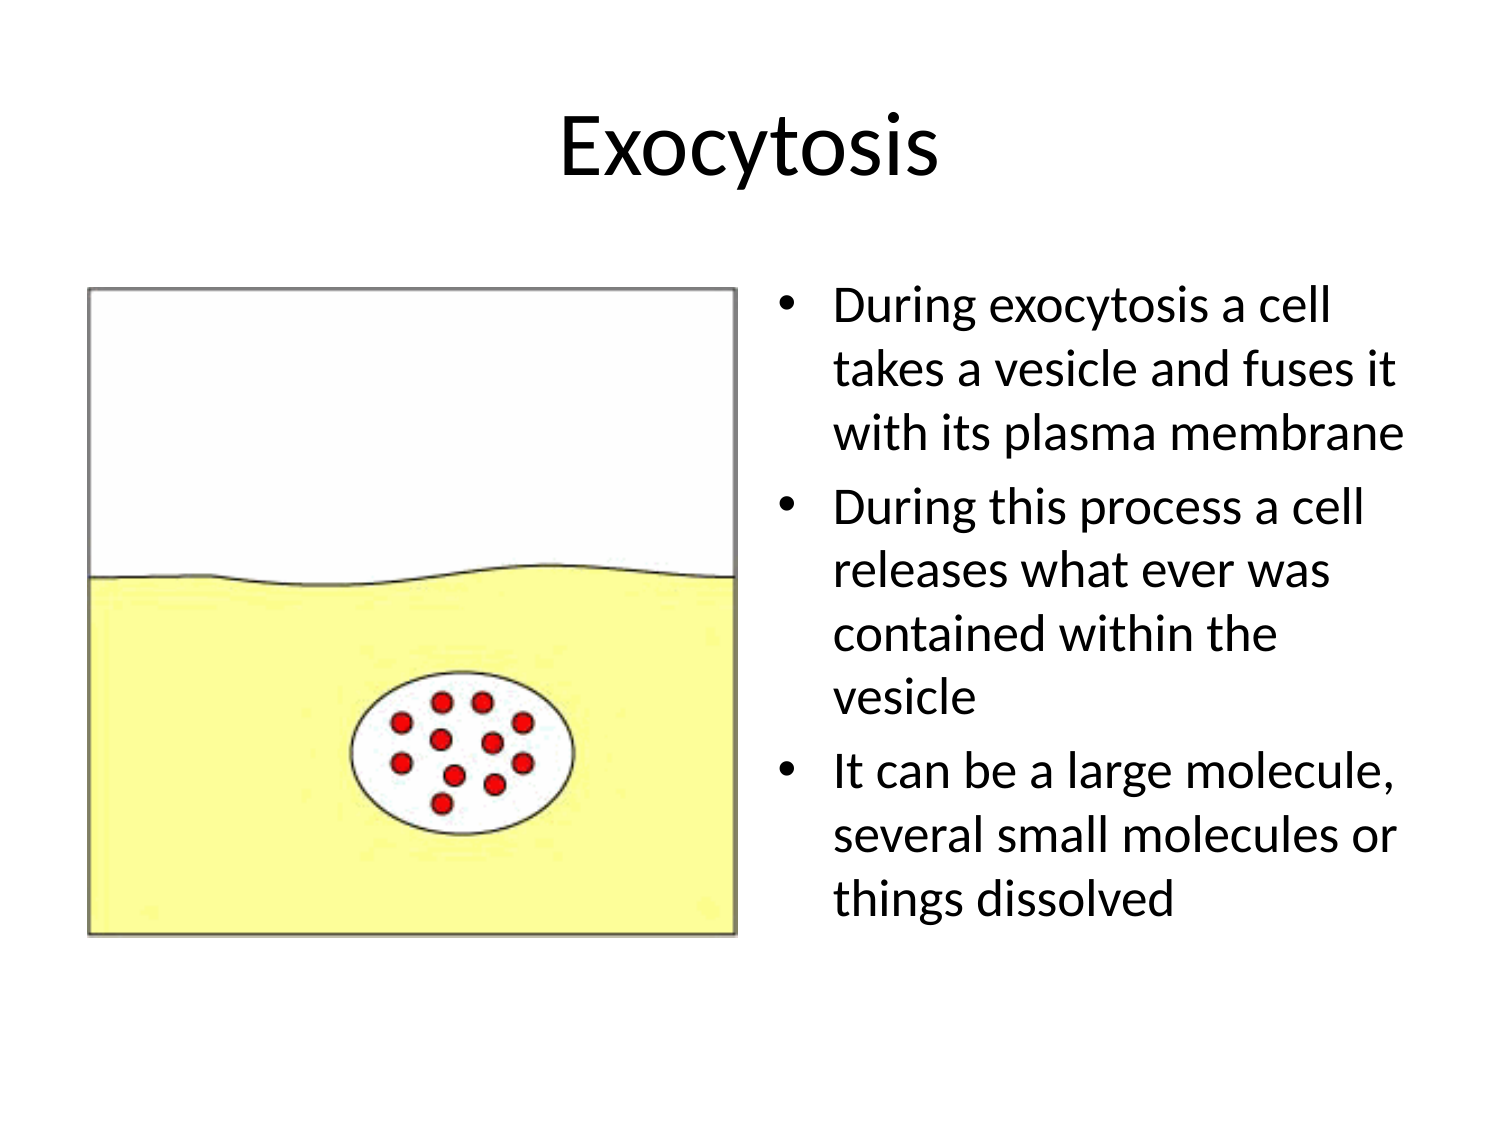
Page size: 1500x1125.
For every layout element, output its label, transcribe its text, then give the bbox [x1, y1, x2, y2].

list During exocytosis a cell takes a vesicle and fuses it with its plasma membrane During this process a cell releases what ever was contained within the vesicle It can be a large molecule, several small molecules or things dissolved [762, 262, 1425, 1005]
title Exocytosis [75, 45, 1425, 233]
picture [87, 287, 738, 938]
